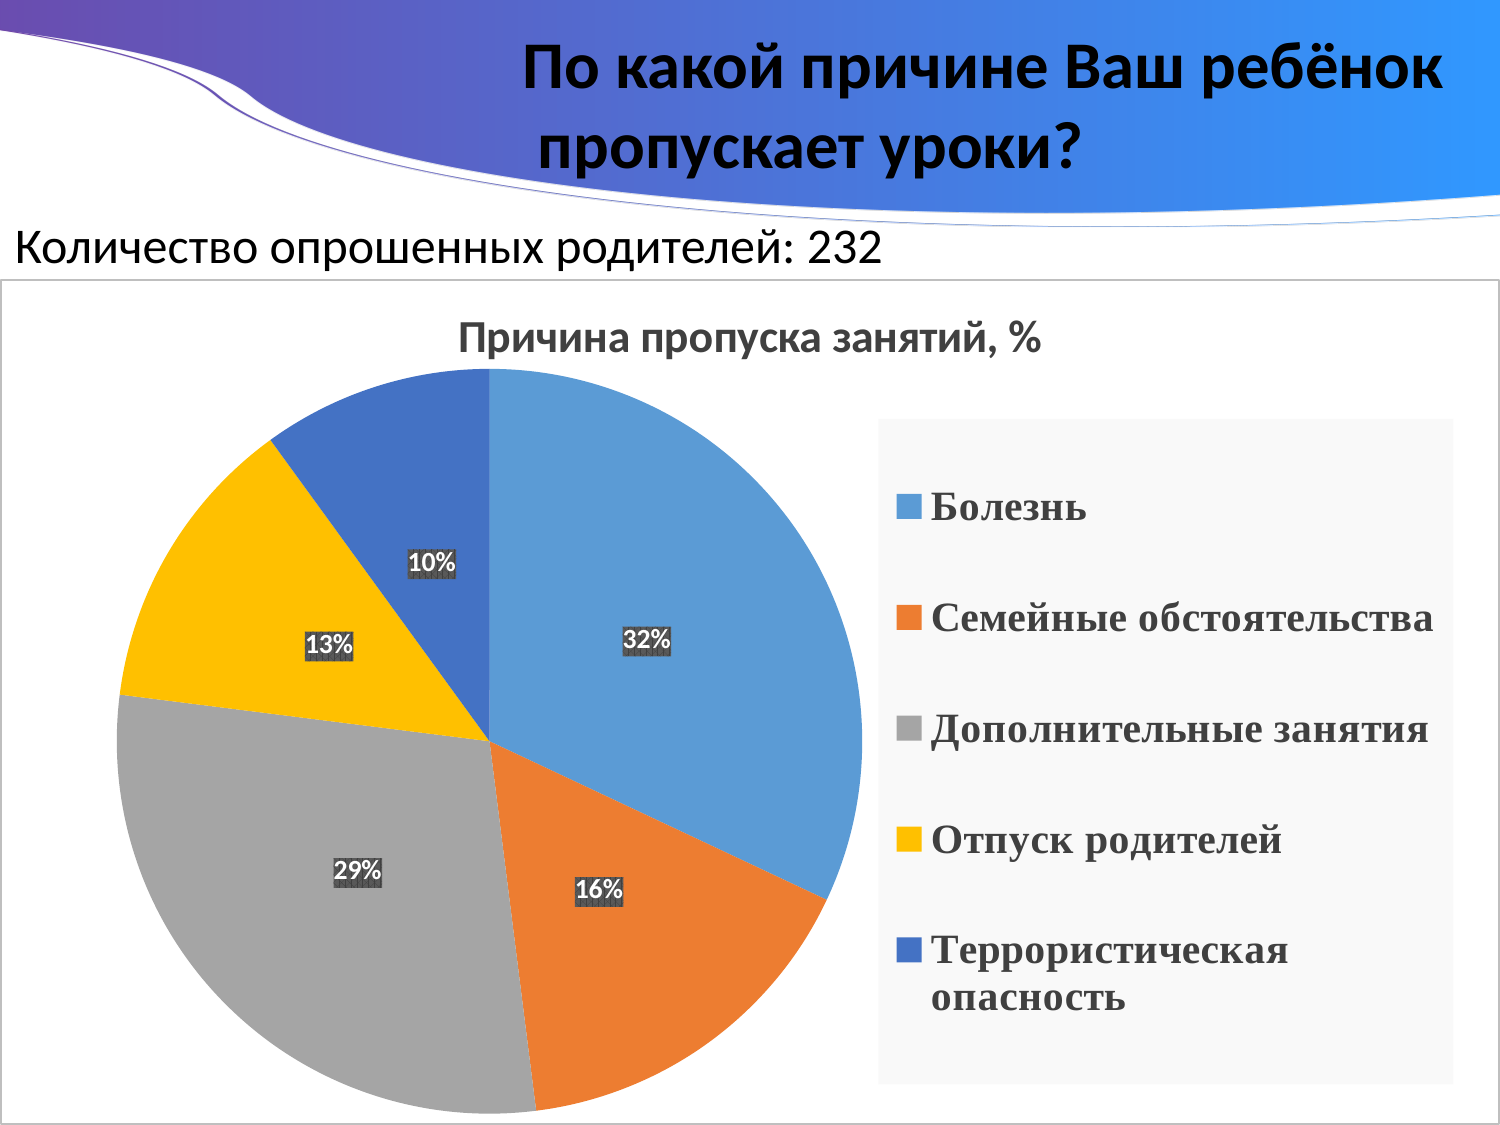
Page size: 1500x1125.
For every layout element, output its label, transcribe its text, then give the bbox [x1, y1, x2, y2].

text_box Количество опрошенных родителей: 232 [0, 205, 1442, 279]
picture [0, 0, 1500, 279]
chart [0, 279, 1500, 1125]
text_box По какой причине Ваш ребёнок пропускает уроки? [507, 14, 1500, 190]
